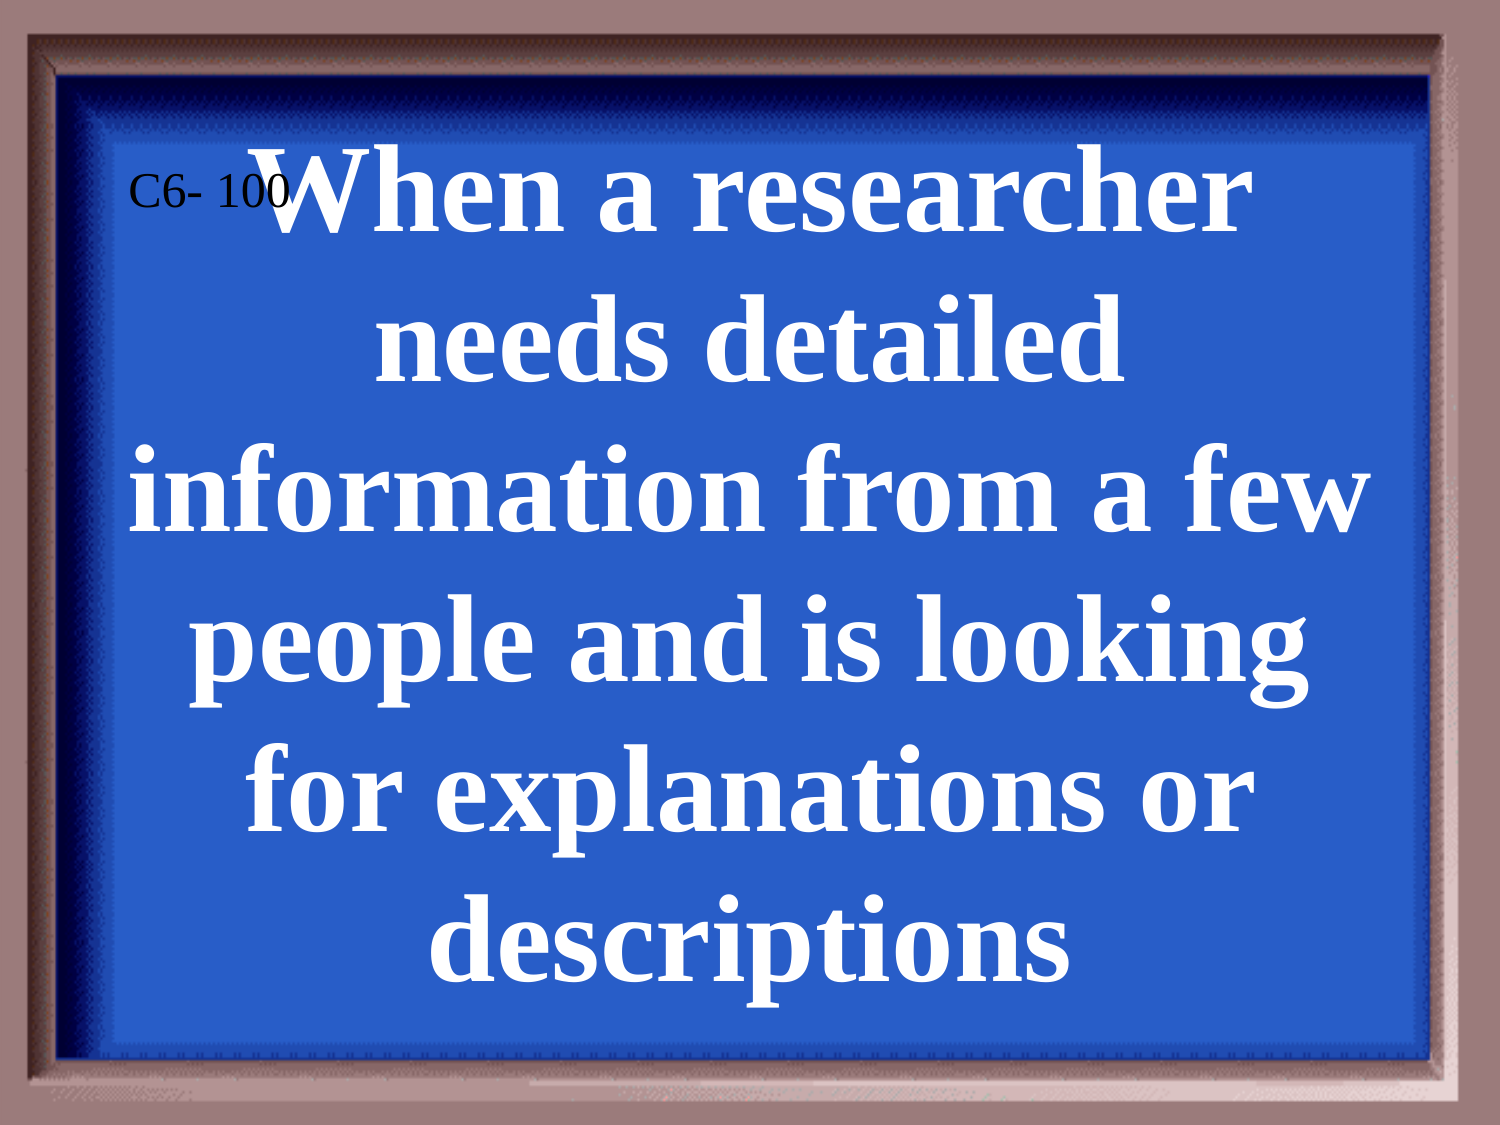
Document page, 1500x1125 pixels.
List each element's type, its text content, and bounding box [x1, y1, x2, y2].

text_box C6- 100 [113, 149, 306, 225]
title When a researcher needs detailed information from a few people and is looking for explanations or descriptions [112, 462, 1388, 650]
picture [0, 0, 1500, 1125]
